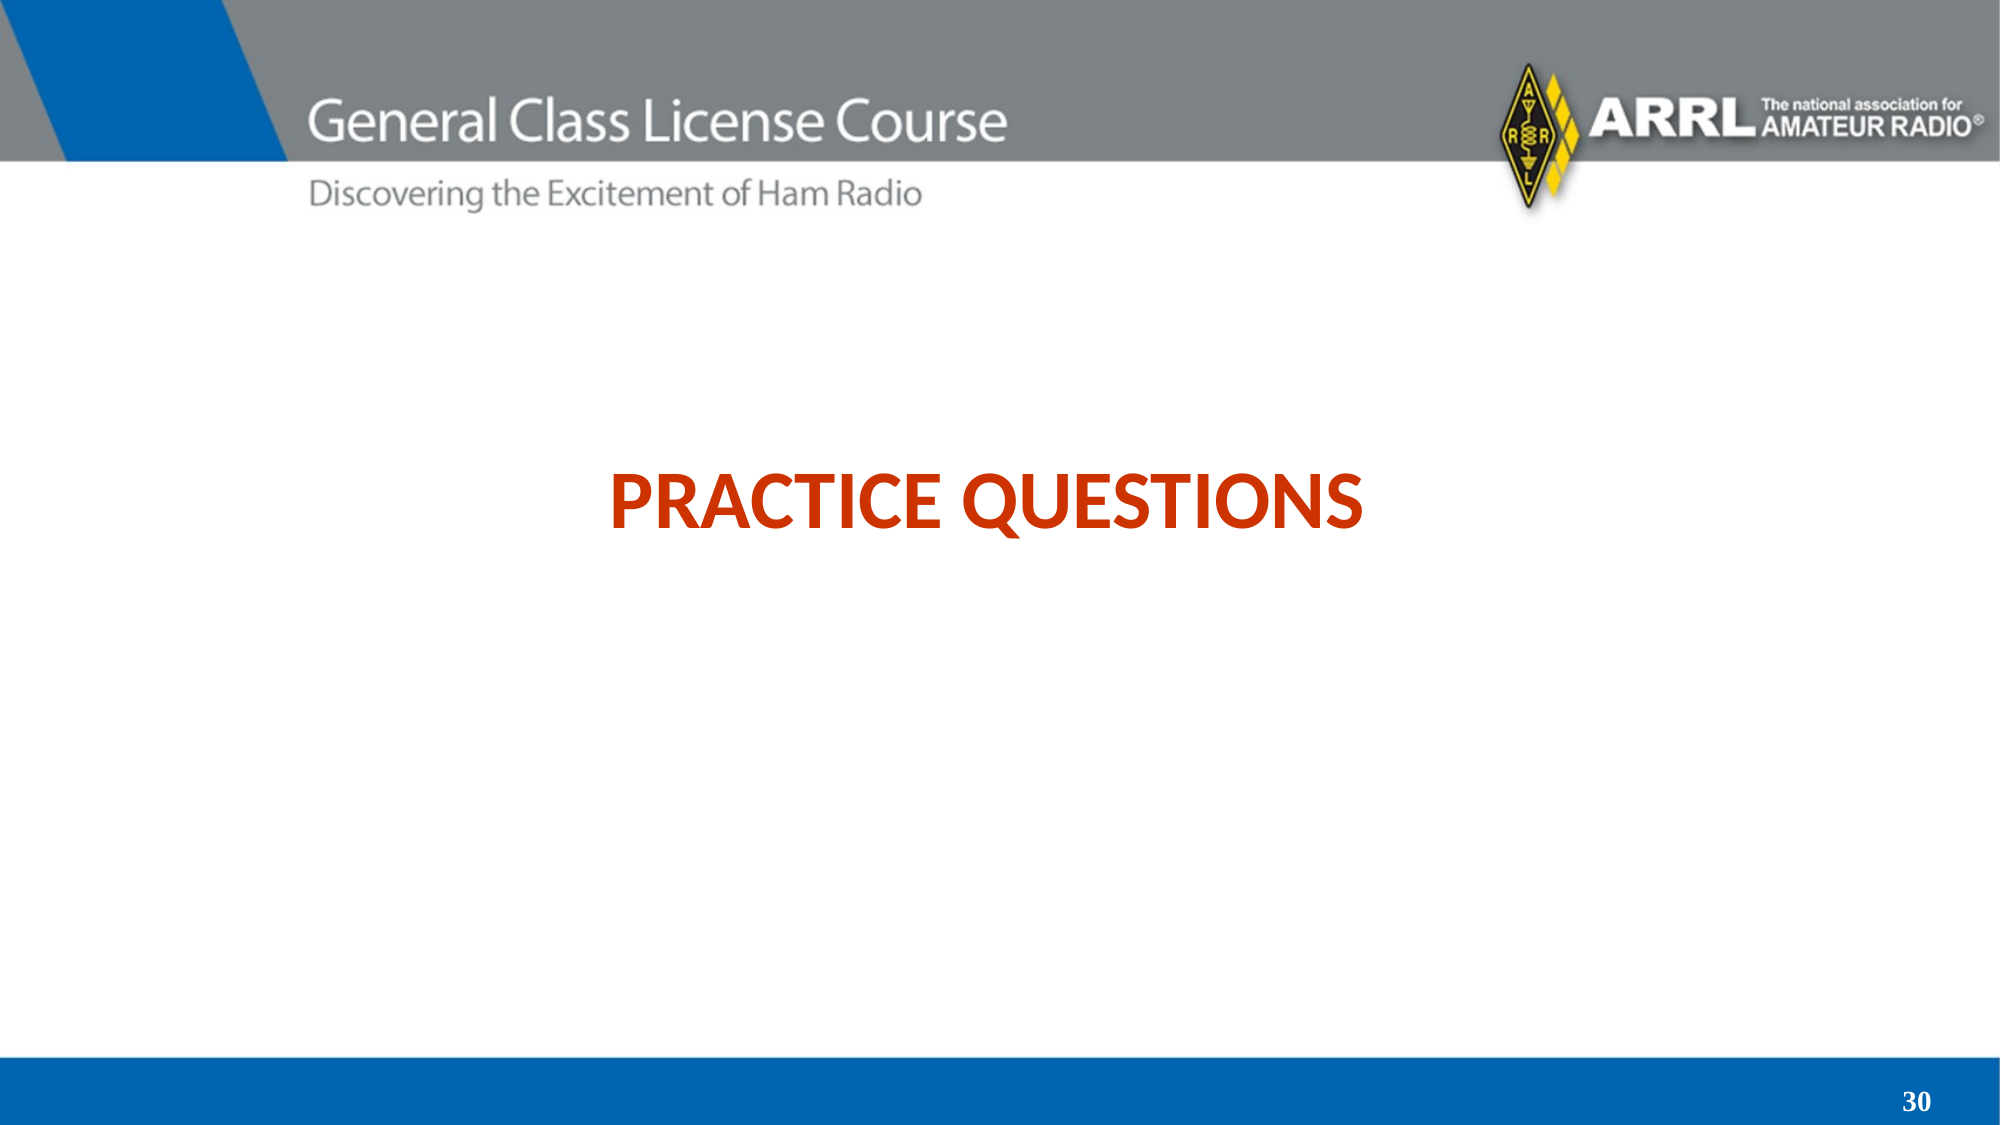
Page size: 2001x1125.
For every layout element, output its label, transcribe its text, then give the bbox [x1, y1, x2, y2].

picture [0, 0, 2001, 1125]
title PRACTICE QUESTIONS [87, 437, 1888, 625]
